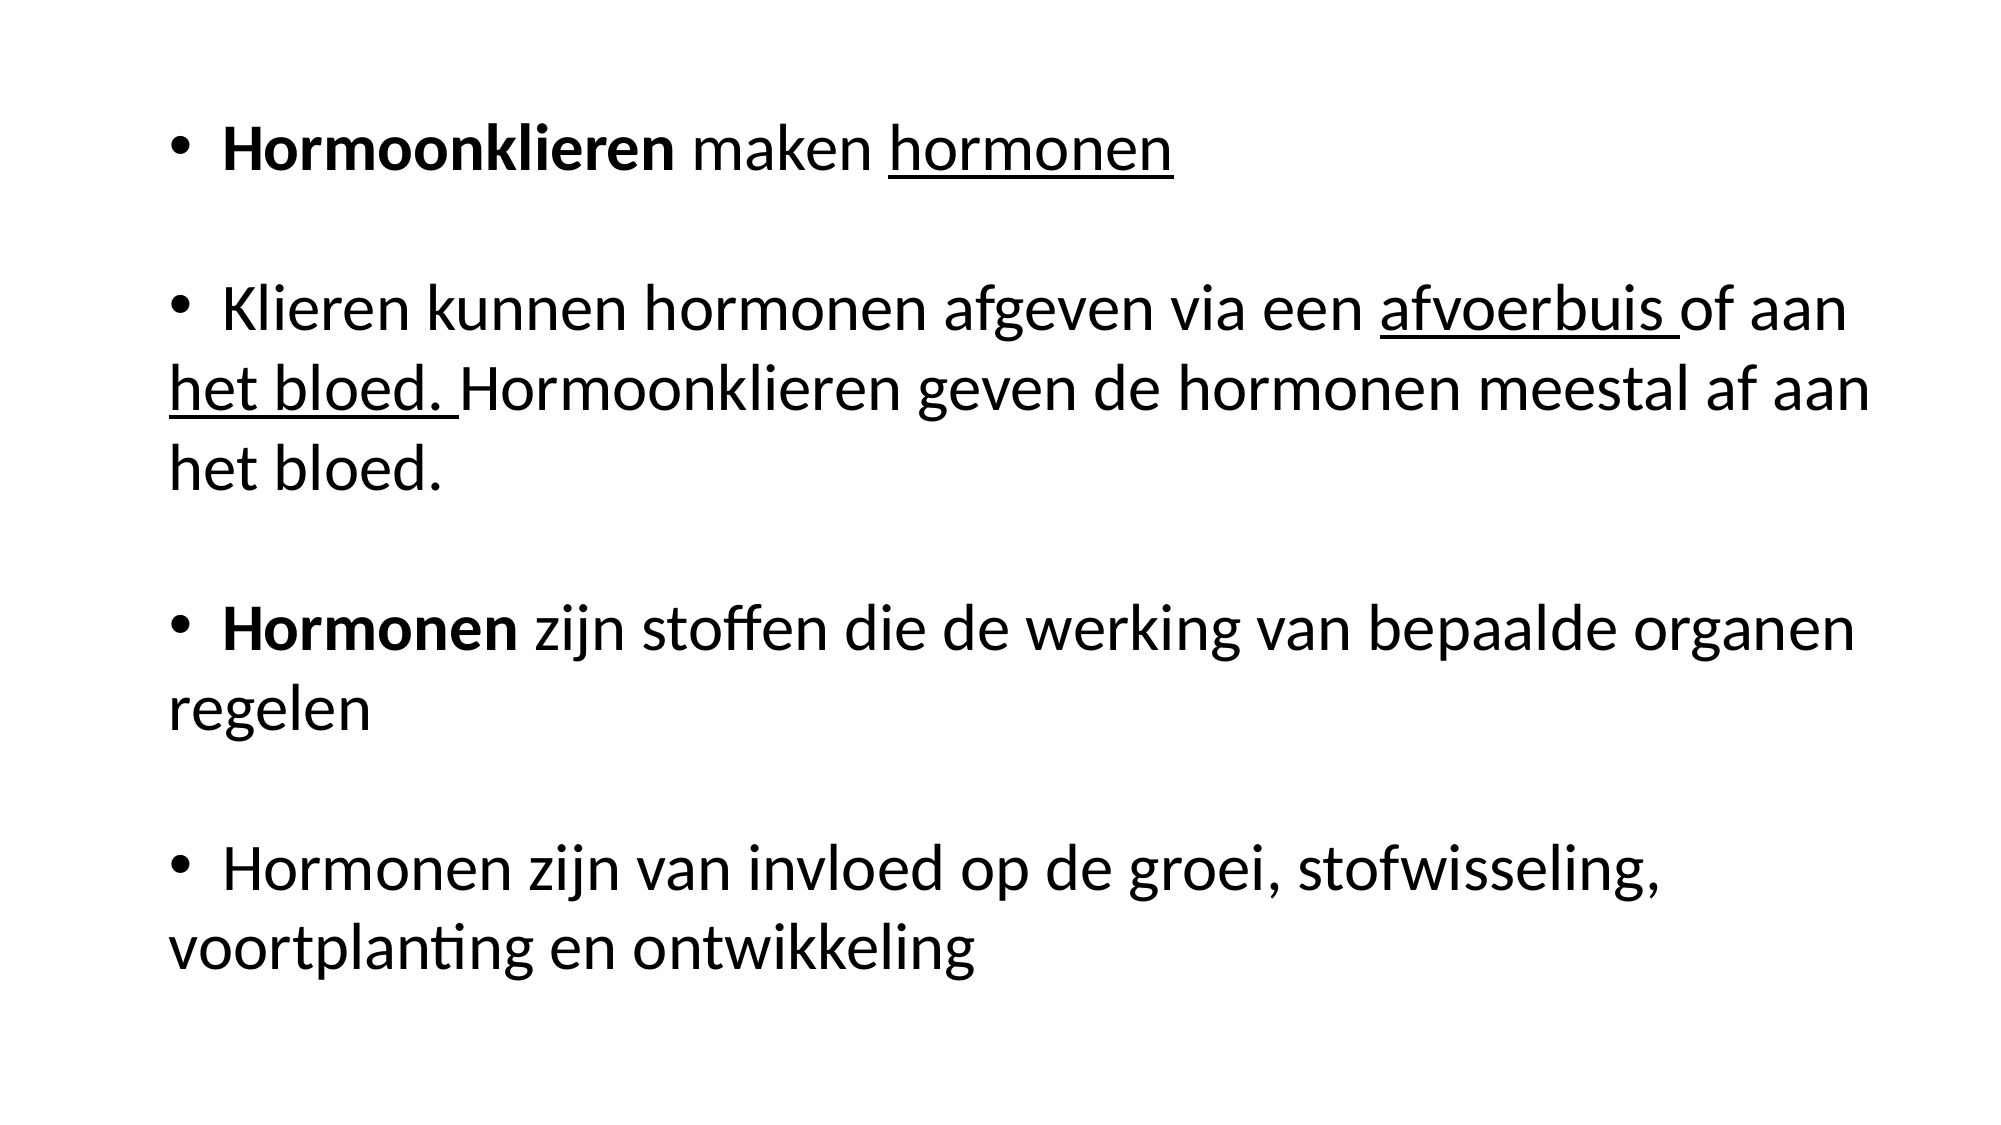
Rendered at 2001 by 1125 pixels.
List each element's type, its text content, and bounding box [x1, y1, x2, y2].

text_box Hormoonklieren maken hormonen Klieren kunnen hormonen afgeven via een afvoerbuis of aan het bloed. Hormoonklieren geven de hormonen meestal af aan het bloed. Hormonen zijn stoffen die de werking van bepaalde organen regelen Hormonen zijn van invloed op de groei, stofwisseling, voortplanting en ontwikkeling [154, 96, 1954, 991]
